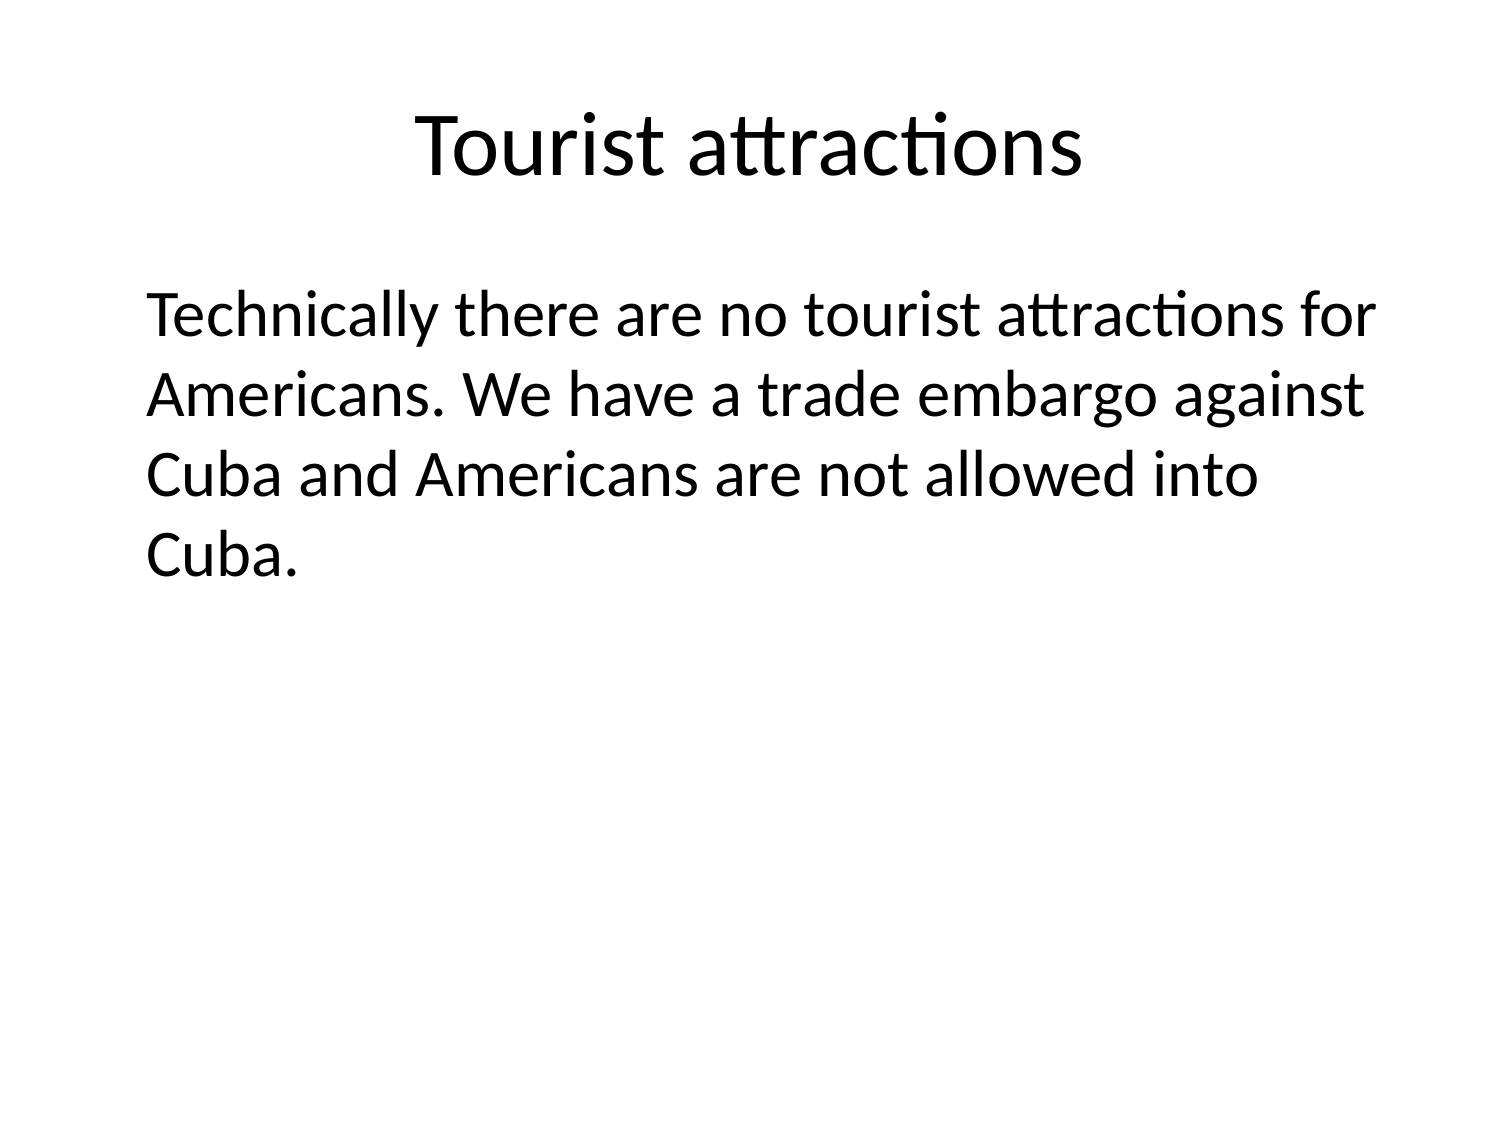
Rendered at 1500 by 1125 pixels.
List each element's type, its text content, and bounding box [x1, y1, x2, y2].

title Tourist attractions [75, 45, 1425, 233]
list Technically there are no tourist attractions for Americans. We have a trade embargo against Cuba and Americans are not allowed into Cuba. [75, 262, 1425, 1005]
